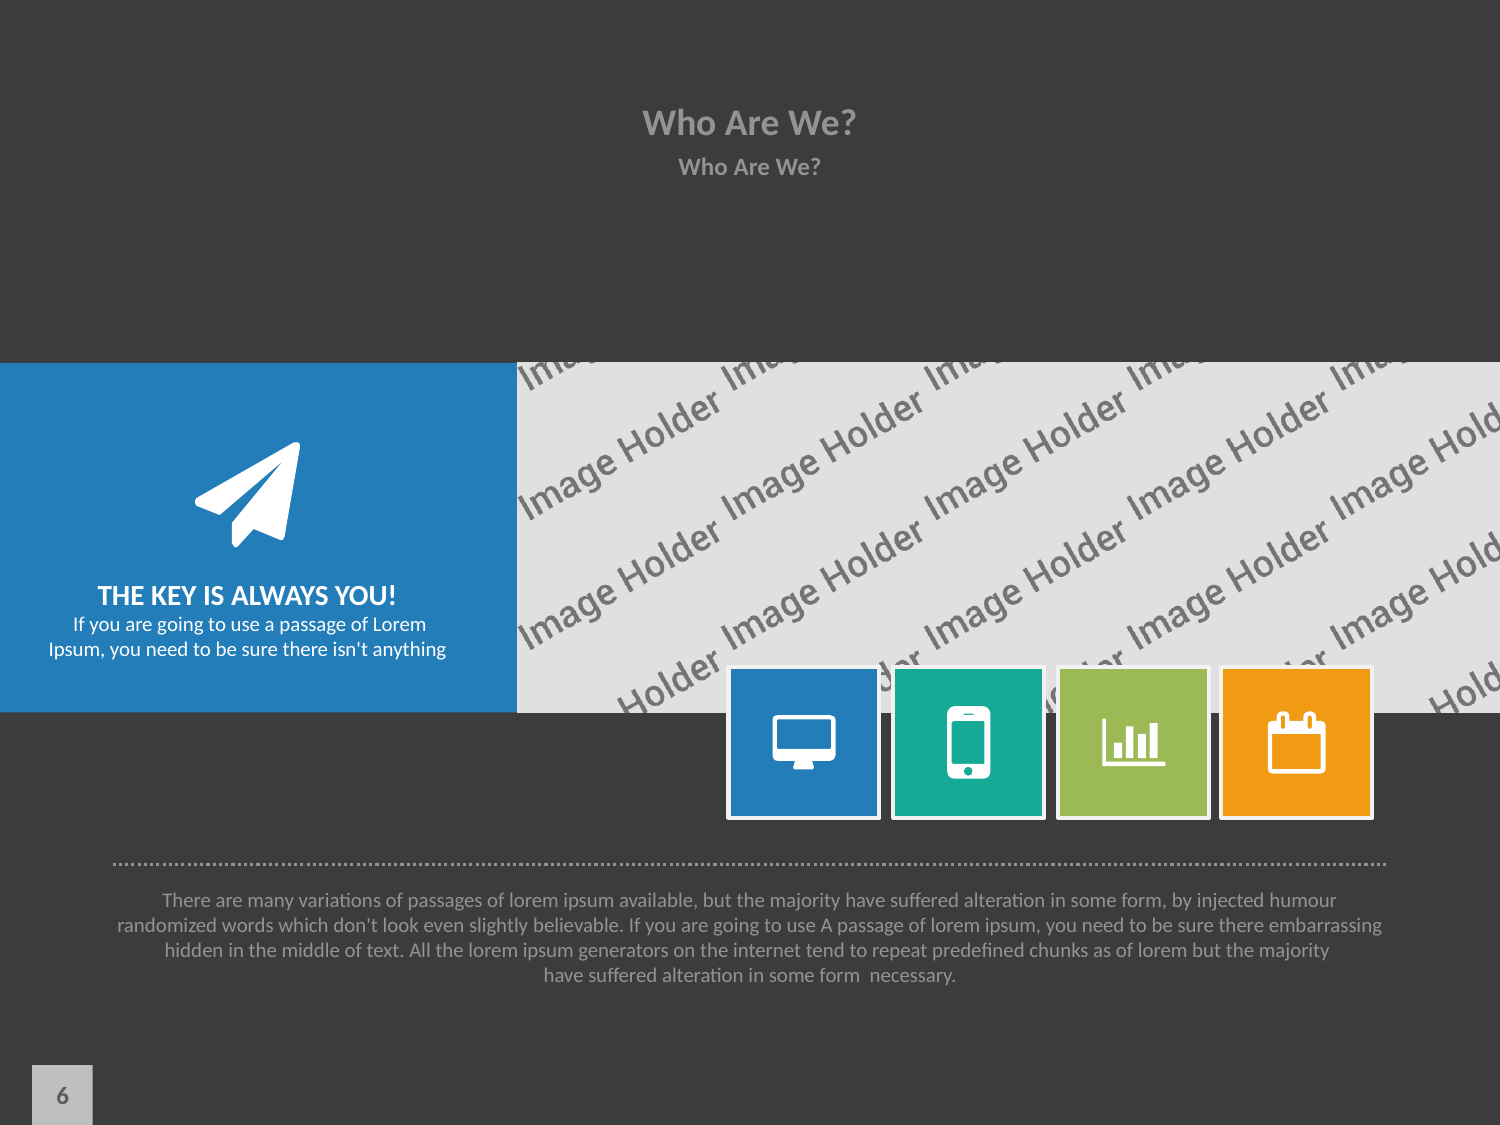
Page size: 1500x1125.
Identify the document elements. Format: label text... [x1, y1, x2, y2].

text_box THE KEY IS ALWAYS YOU! If you are going to use a passage of Lorem Ipsum, you need to be sure there isn't anything [31, 568, 464, 669]
text_box [1267, 721, 1326, 774]
text_box [194, 442, 301, 548]
text_box [726, 721, 881, 820]
title Who Are We? [287, 91, 1213, 150]
text_box [772, 721, 836, 770]
text_box [947, 721, 991, 779]
text_box There are many variations of passages of lorem ipsum available, but the majority have suffered alteration in some form, by injected humour randomized words which don't look even slightly believable. If you are going to use A passage of lorem ipsum, you need to be sure there embarrassing hidden in the middle of text. All the lorem ipsum generators on the internet tend to repeat predefined chunks as of lorem but the majority have suffered alteration in some form necessary. [113, 886, 1387, 987]
list Who Are We? [412, 149, 1088, 183]
text_box [1056, 721, 1211, 820]
text_box [891, 721, 1046, 820]
text_box [1102, 721, 1166, 767]
text_box [1219, 721, 1374, 820]
picture [516, 362, 1500, 713]
